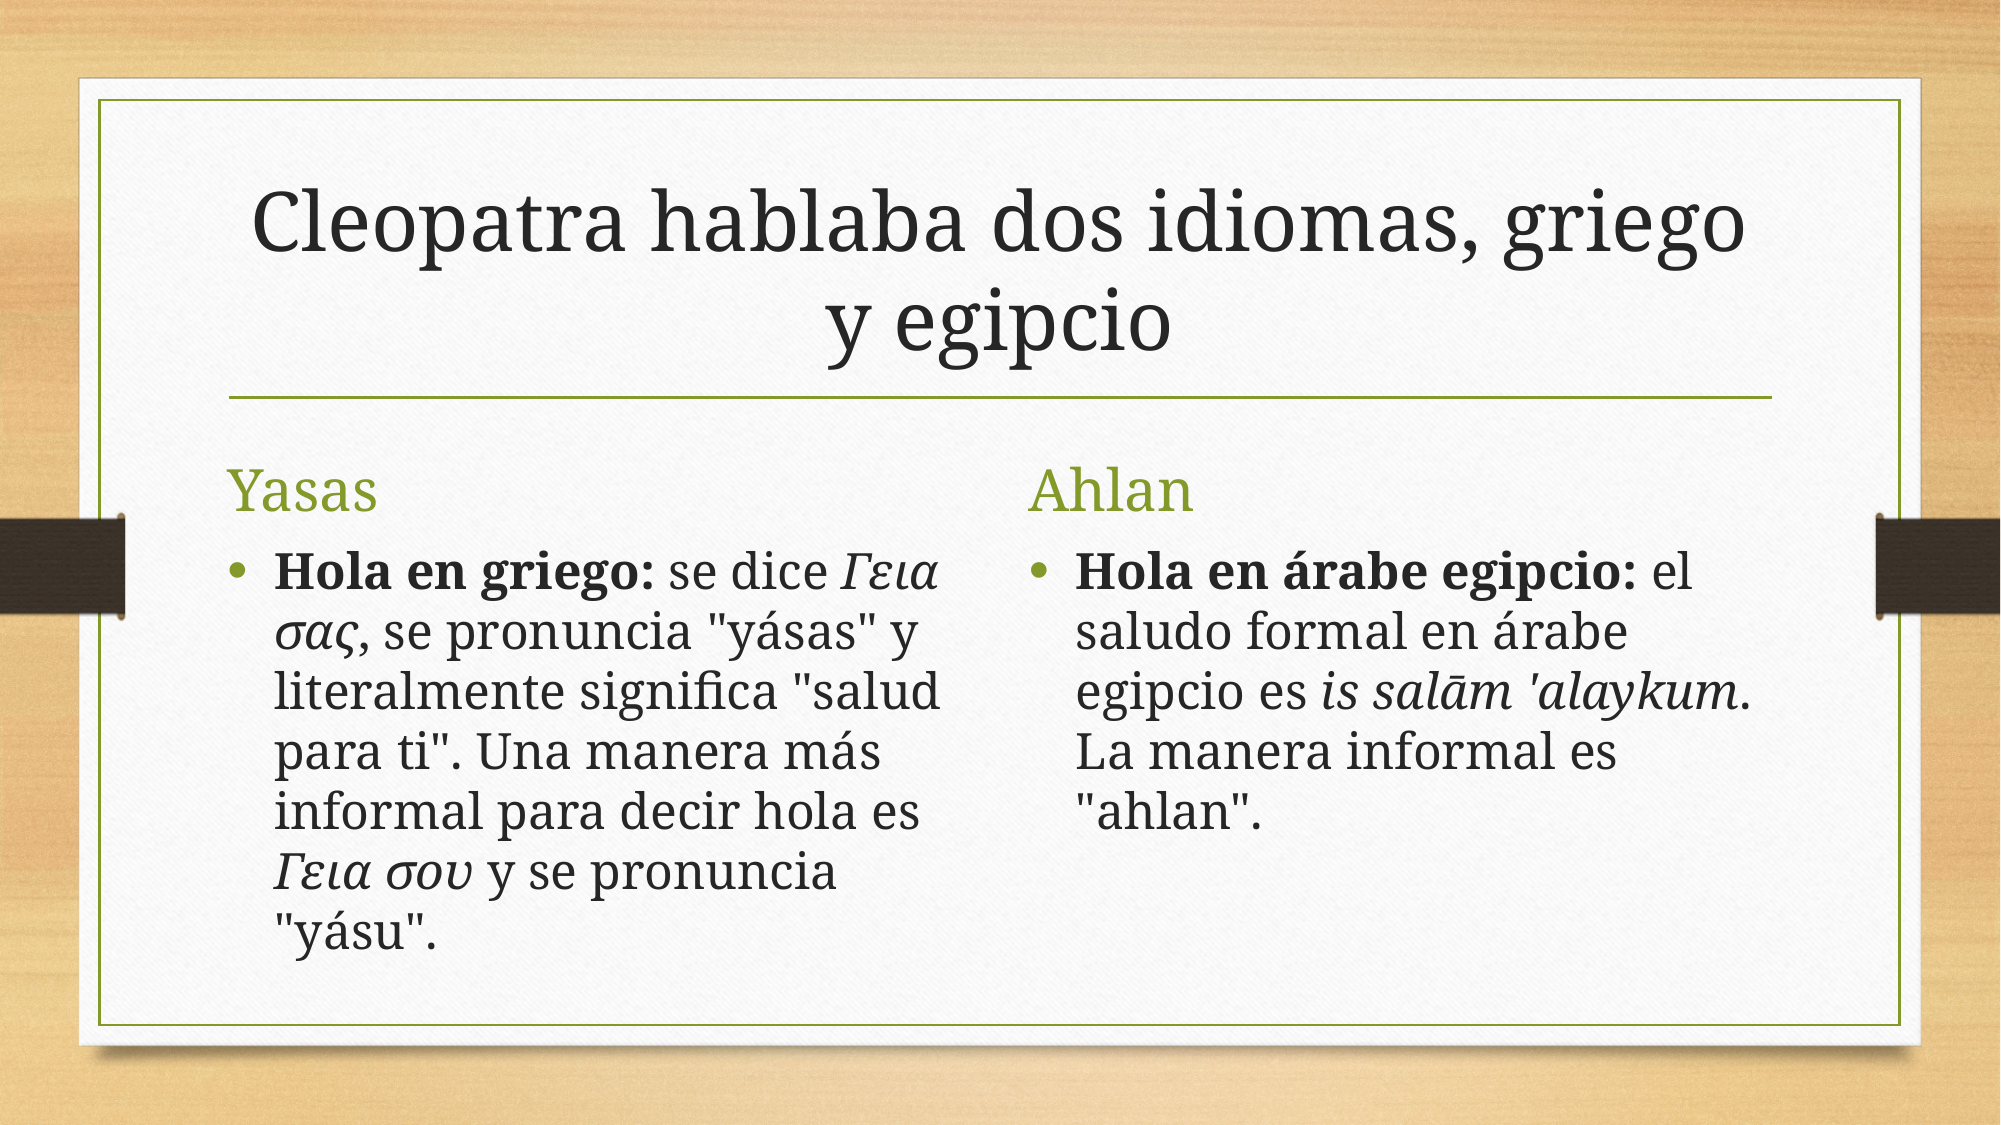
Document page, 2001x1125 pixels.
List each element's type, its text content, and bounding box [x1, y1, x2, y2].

list Hola en árabe egipcio: el saludo formal en árabe egipcio es is salām 'alaykum. La manera informal es "ahlan". [1013, 532, 1788, 964]
list Yasas [212, 436, 987, 531]
list Hola en griego: se dice Γεια σας, se pronuncia "yásas" y literalmente significa "salud para ti". Una manera más informal para decir hola es Γεια σου y se pronuncia "yásu". [212, 532, 987, 964]
list Ahlan [1013, 436, 1788, 531]
picture [0, 0, 2001, 1125]
title Cleopatra hablaba dos idiomas, griego y egipcio [212, 161, 1788, 375]
